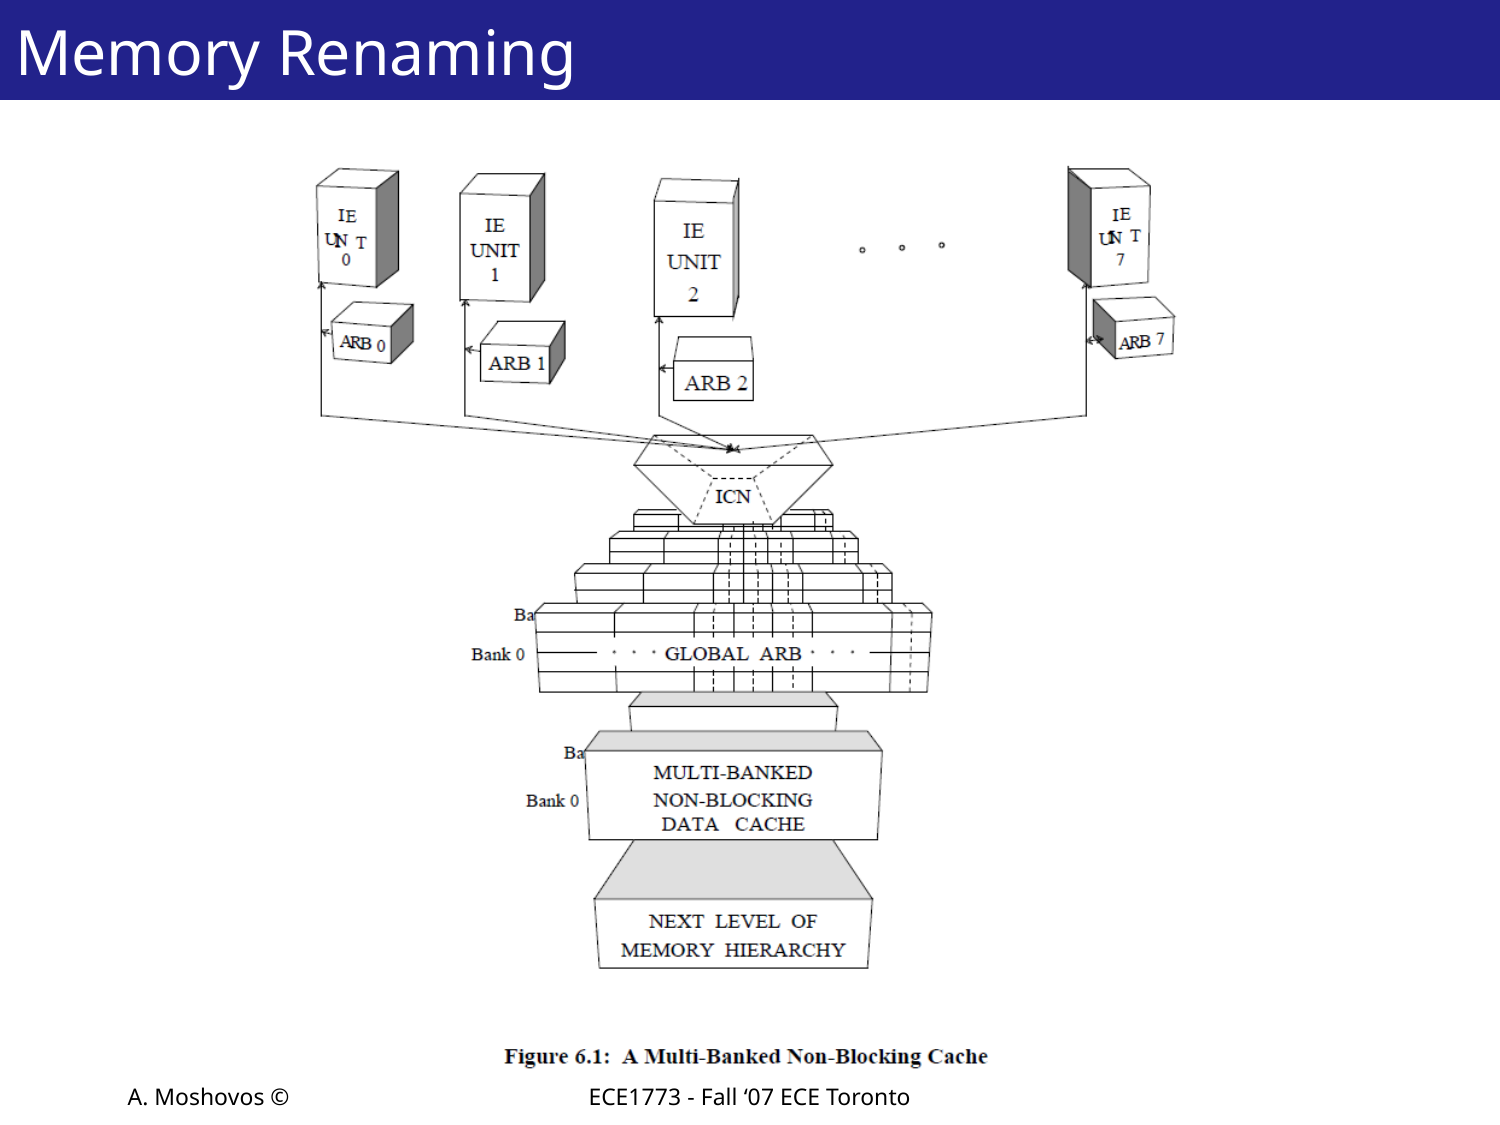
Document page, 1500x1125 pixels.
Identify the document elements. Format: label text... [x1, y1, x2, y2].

title Memory Renaming [0, 0, 1500, 101]
footer ECE1773 - Fall ‘07 ECE Toronto [487, 1090, 1013, 1125]
slide_number A. Moshovos © [112, 1074, 426, 1125]
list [287, 130, 1238, 1083]
